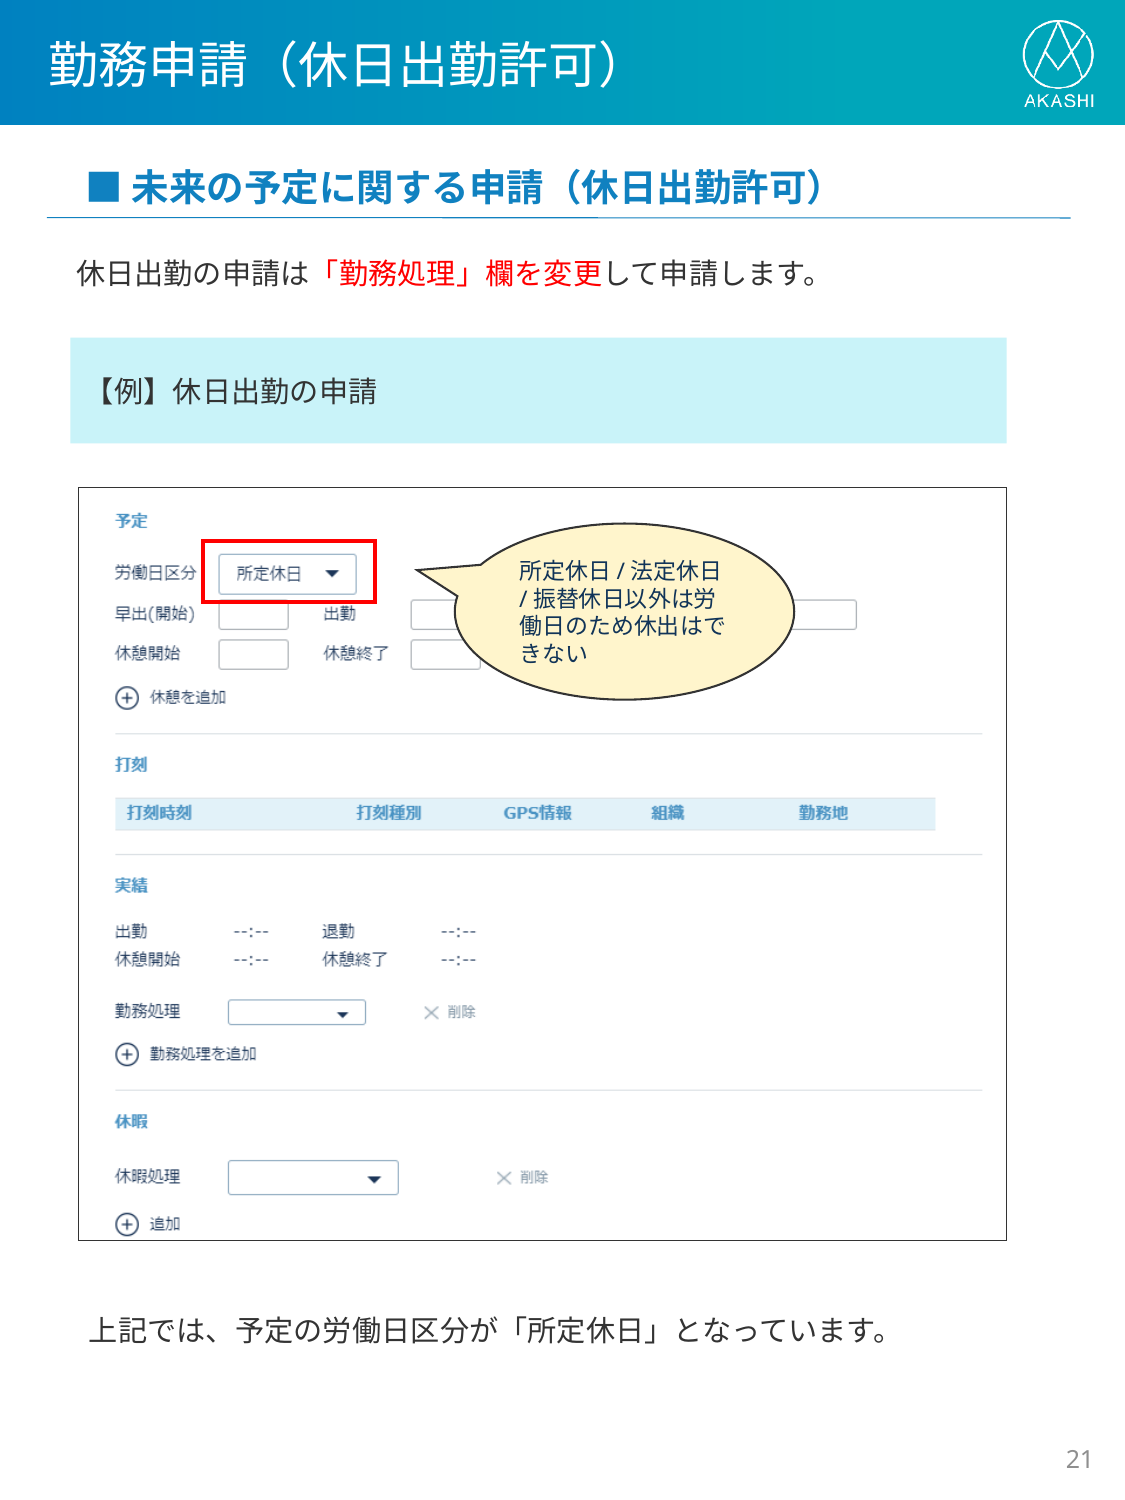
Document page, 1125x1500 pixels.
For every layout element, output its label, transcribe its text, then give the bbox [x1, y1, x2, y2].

text_box 上記では、予定の労働日区分が「所定休日」となっています。 [74, 1305, 996, 1355]
text_box 【例】休日出勤の申請 [69, 337, 1008, 444]
slide_number 20 [856, 1420, 1110, 1500]
text_box 休日出勤の申請は「勤務処理」欄を変更して申請します。 [61, 247, 983, 298]
picture [78, 487, 1007, 1241]
text_box ■未来の予定に関する申請（休日出勤許可） [70, 156, 1048, 217]
picture [1045, 9, 1103, 117]
title 勤務申請（休日出勤許可） [33, 0, 1045, 123]
